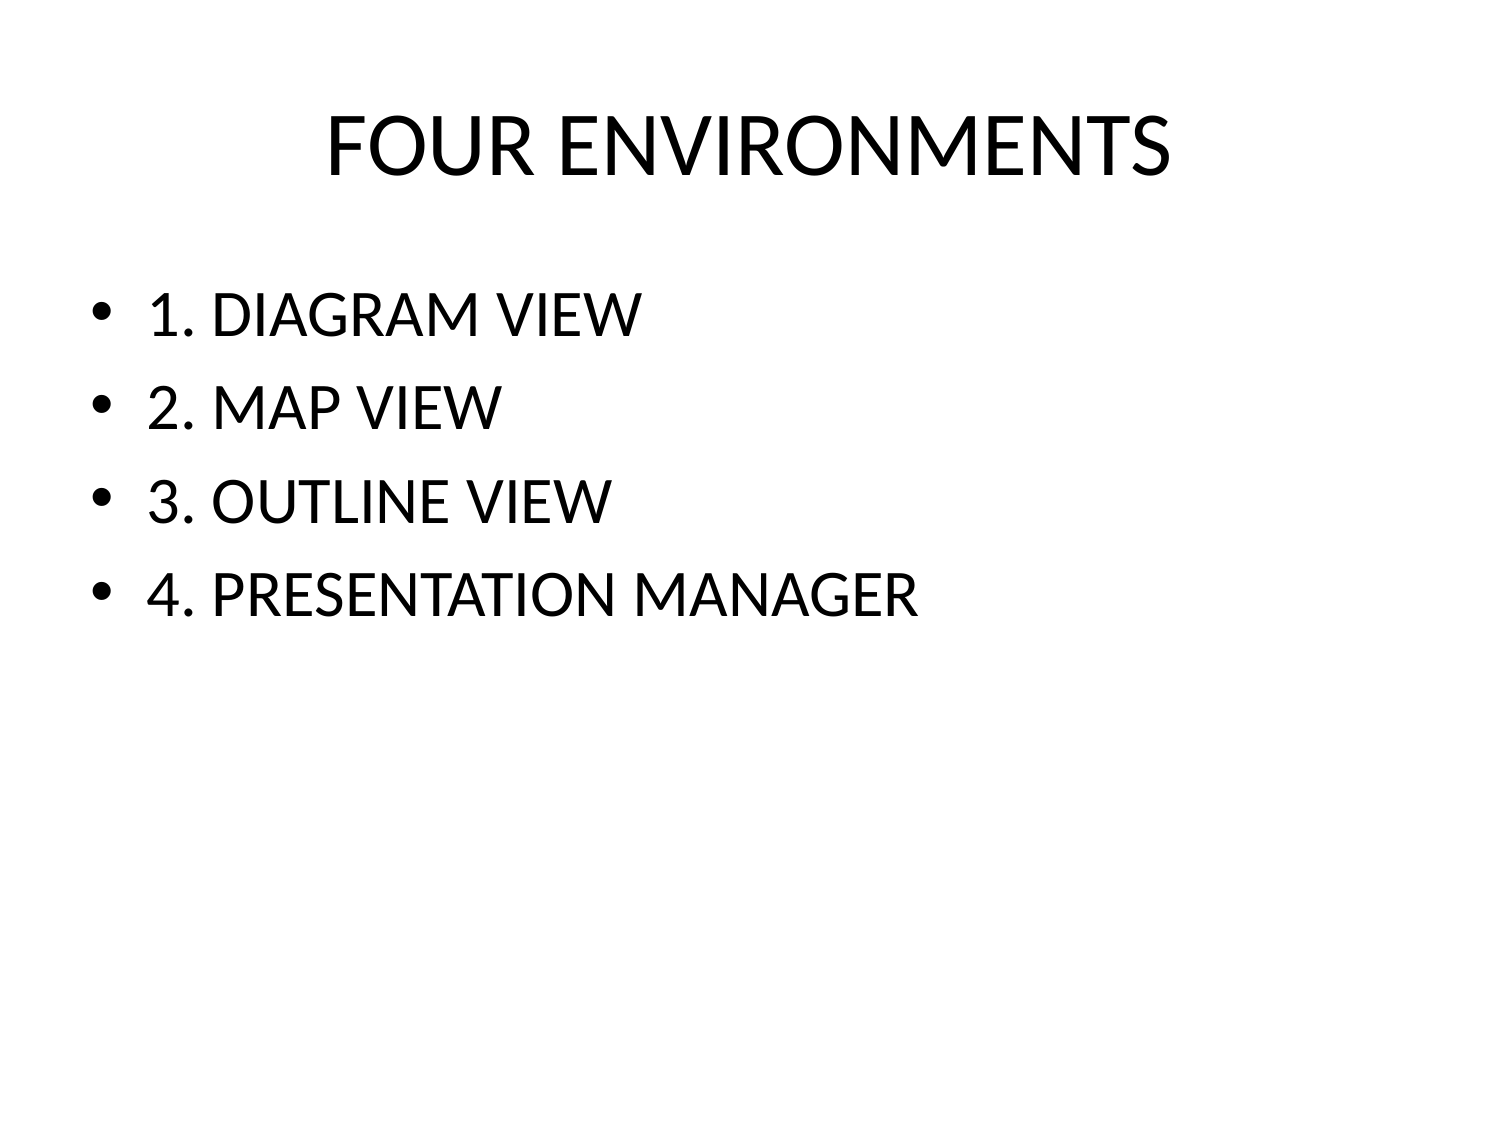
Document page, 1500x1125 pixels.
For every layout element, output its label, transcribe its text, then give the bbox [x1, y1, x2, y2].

title FOUR ENVIRONMENTS [75, 45, 1425, 233]
list 1. DIAGRAM VIEW 2. MAP VIEW 3. OUTLINE VIEW 4. PRESENTATION MANAGER [75, 262, 1425, 1005]
